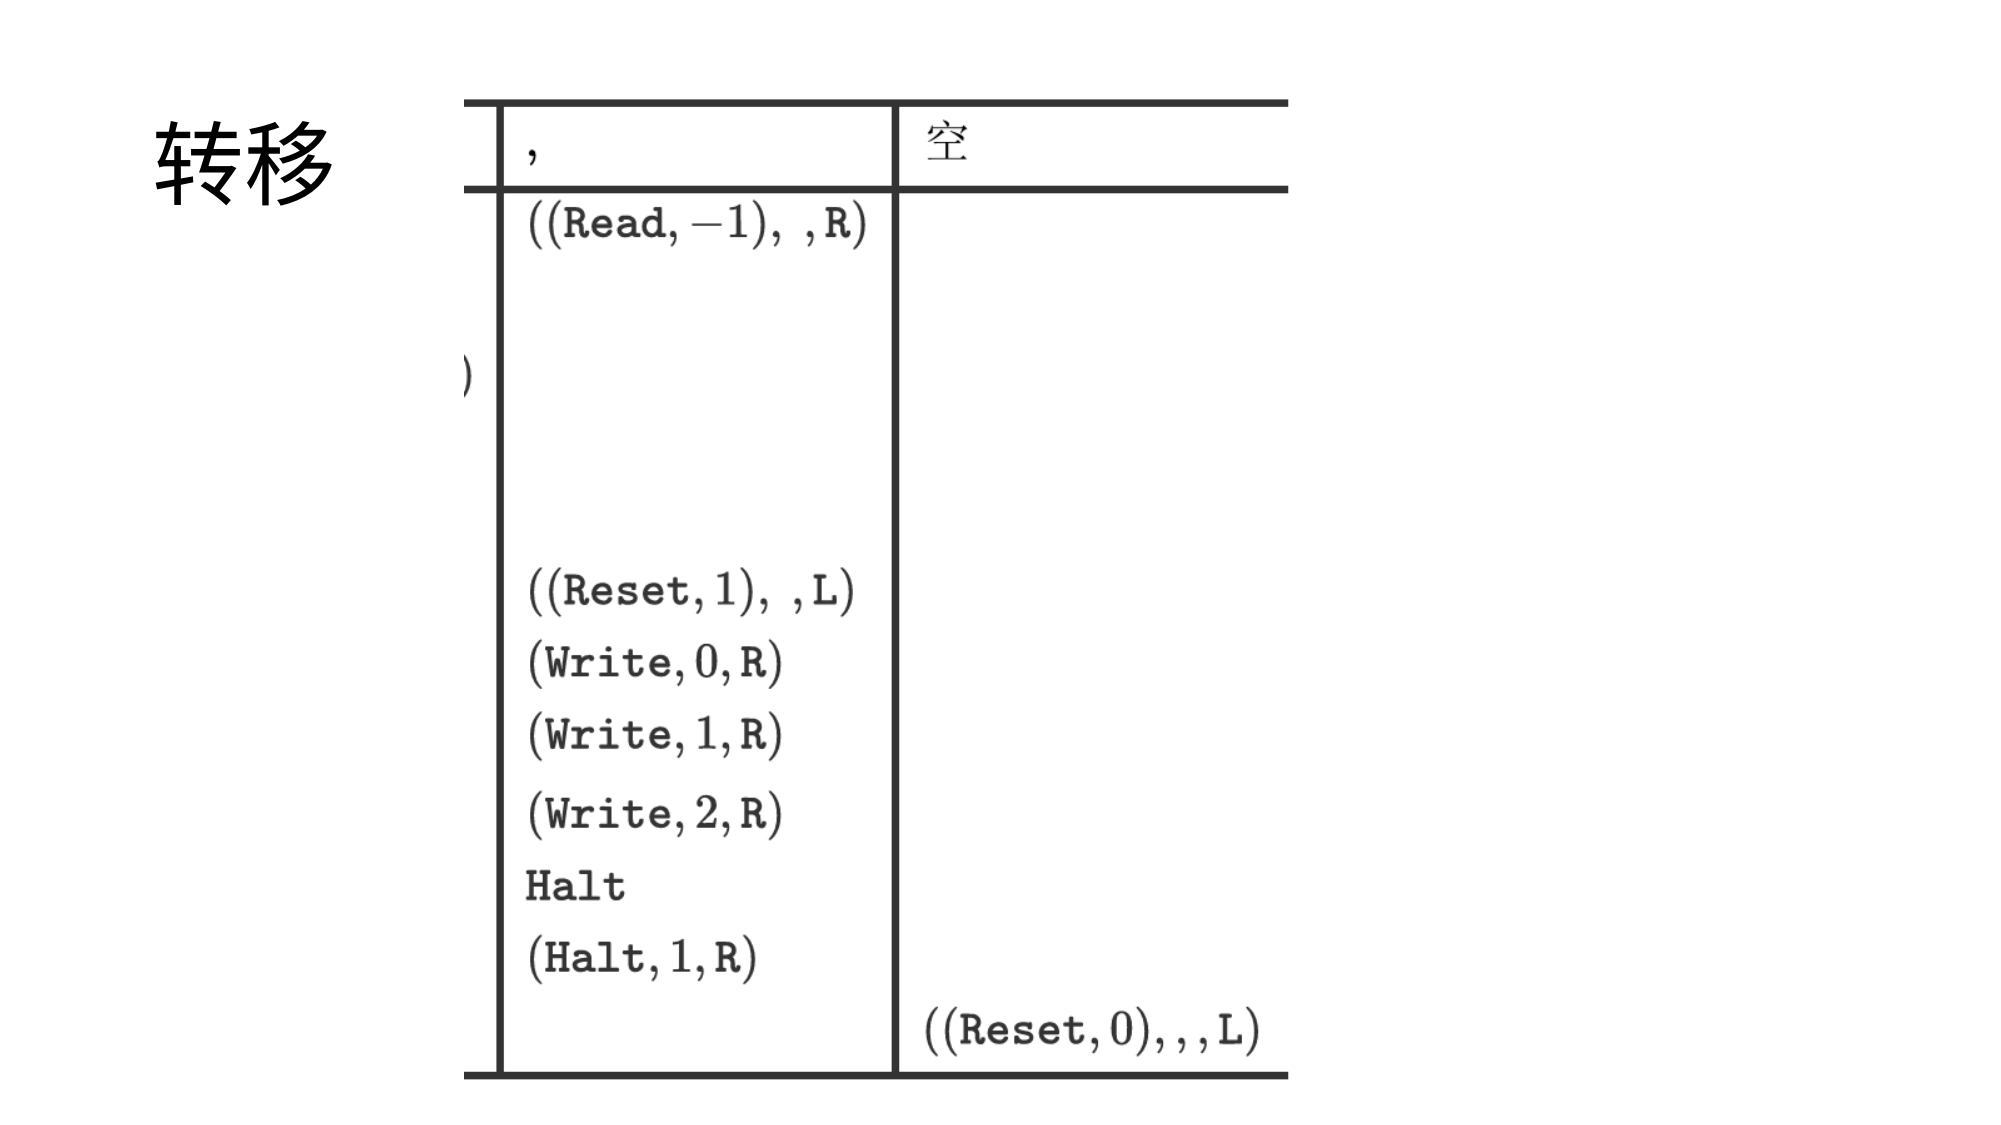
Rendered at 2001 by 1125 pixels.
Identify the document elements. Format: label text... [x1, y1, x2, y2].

picture [463, 76, 1537, 1112]
title 转移 [137, 59, 1863, 278]
